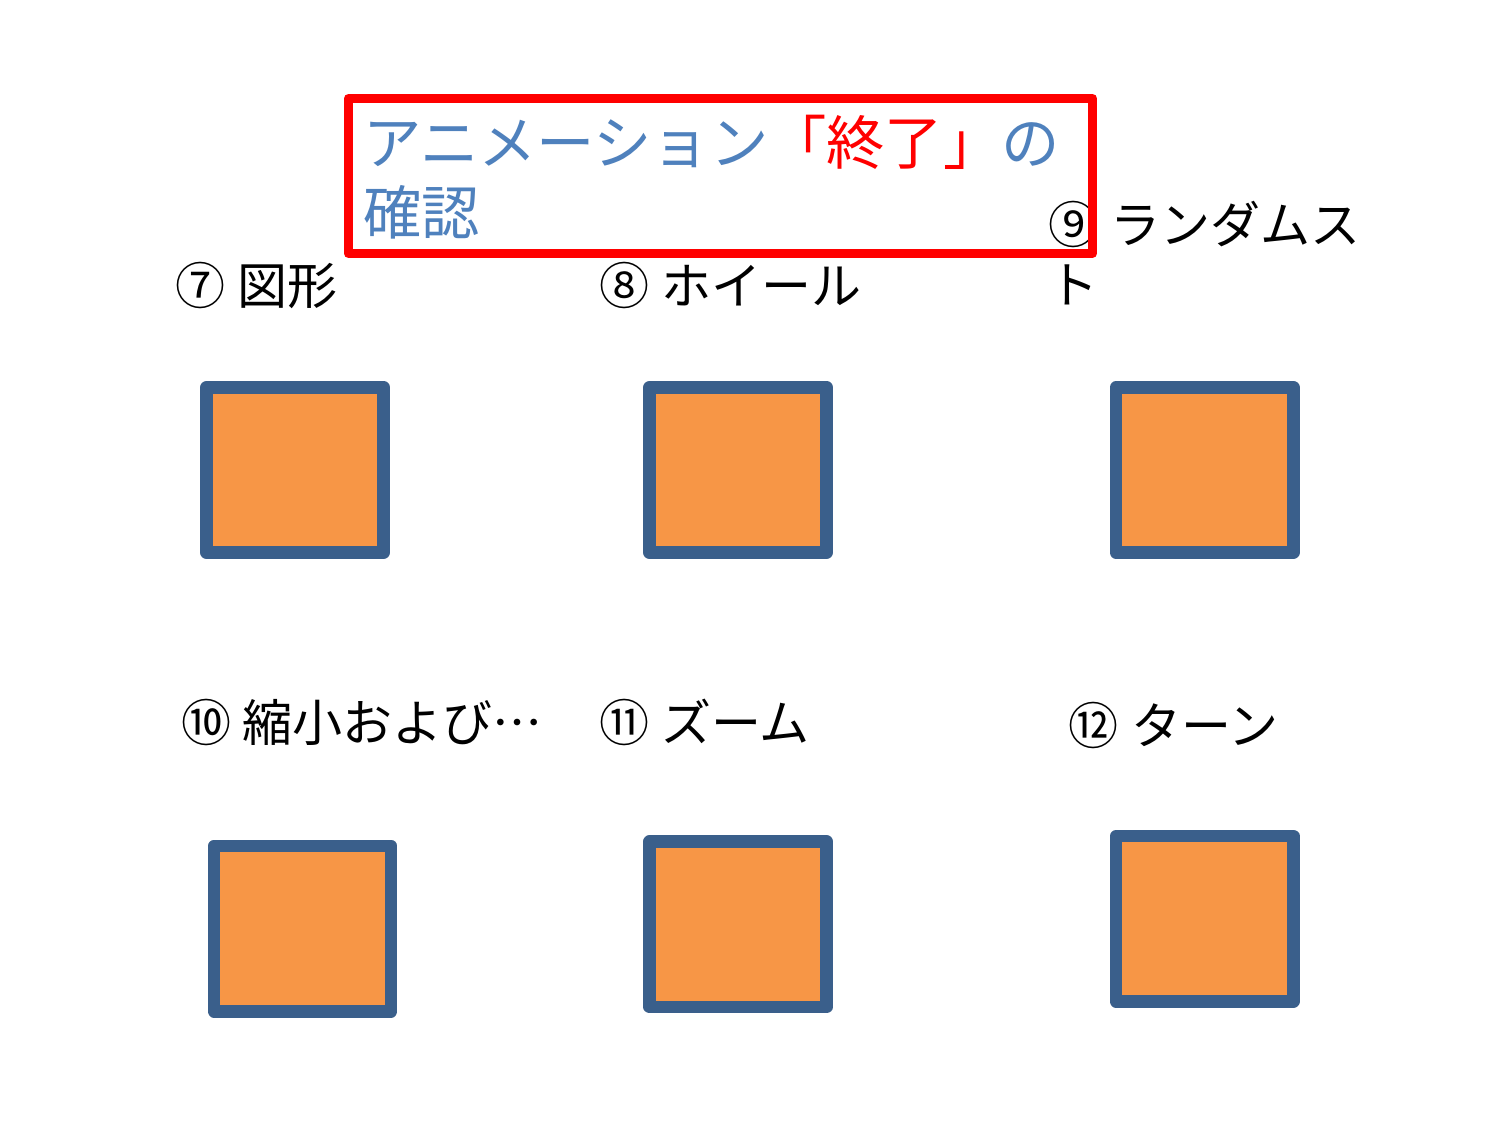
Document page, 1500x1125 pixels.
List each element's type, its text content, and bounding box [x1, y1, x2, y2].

text_box [647, 385, 829, 555]
text_box アニメーション「終了」の確認 [348, 98, 1093, 254]
text_box [647, 839, 829, 1009]
text_box ⑪ズーム [584, 684, 928, 759]
text_box [1114, 834, 1295, 1004]
text_box ⑦図形 [160, 246, 479, 322]
text_box [204, 385, 386, 555]
text_box ⑨ランダムスト [1033, 186, 1424, 322]
text_box ⑧ホイール [584, 254, 892, 322]
text_box [1114, 385, 1295, 555]
text_box [212, 844, 393, 1013]
text_box ⑫ターン [1054, 687, 1397, 762]
text_box ⑩縮小および… [166, 683, 561, 759]
